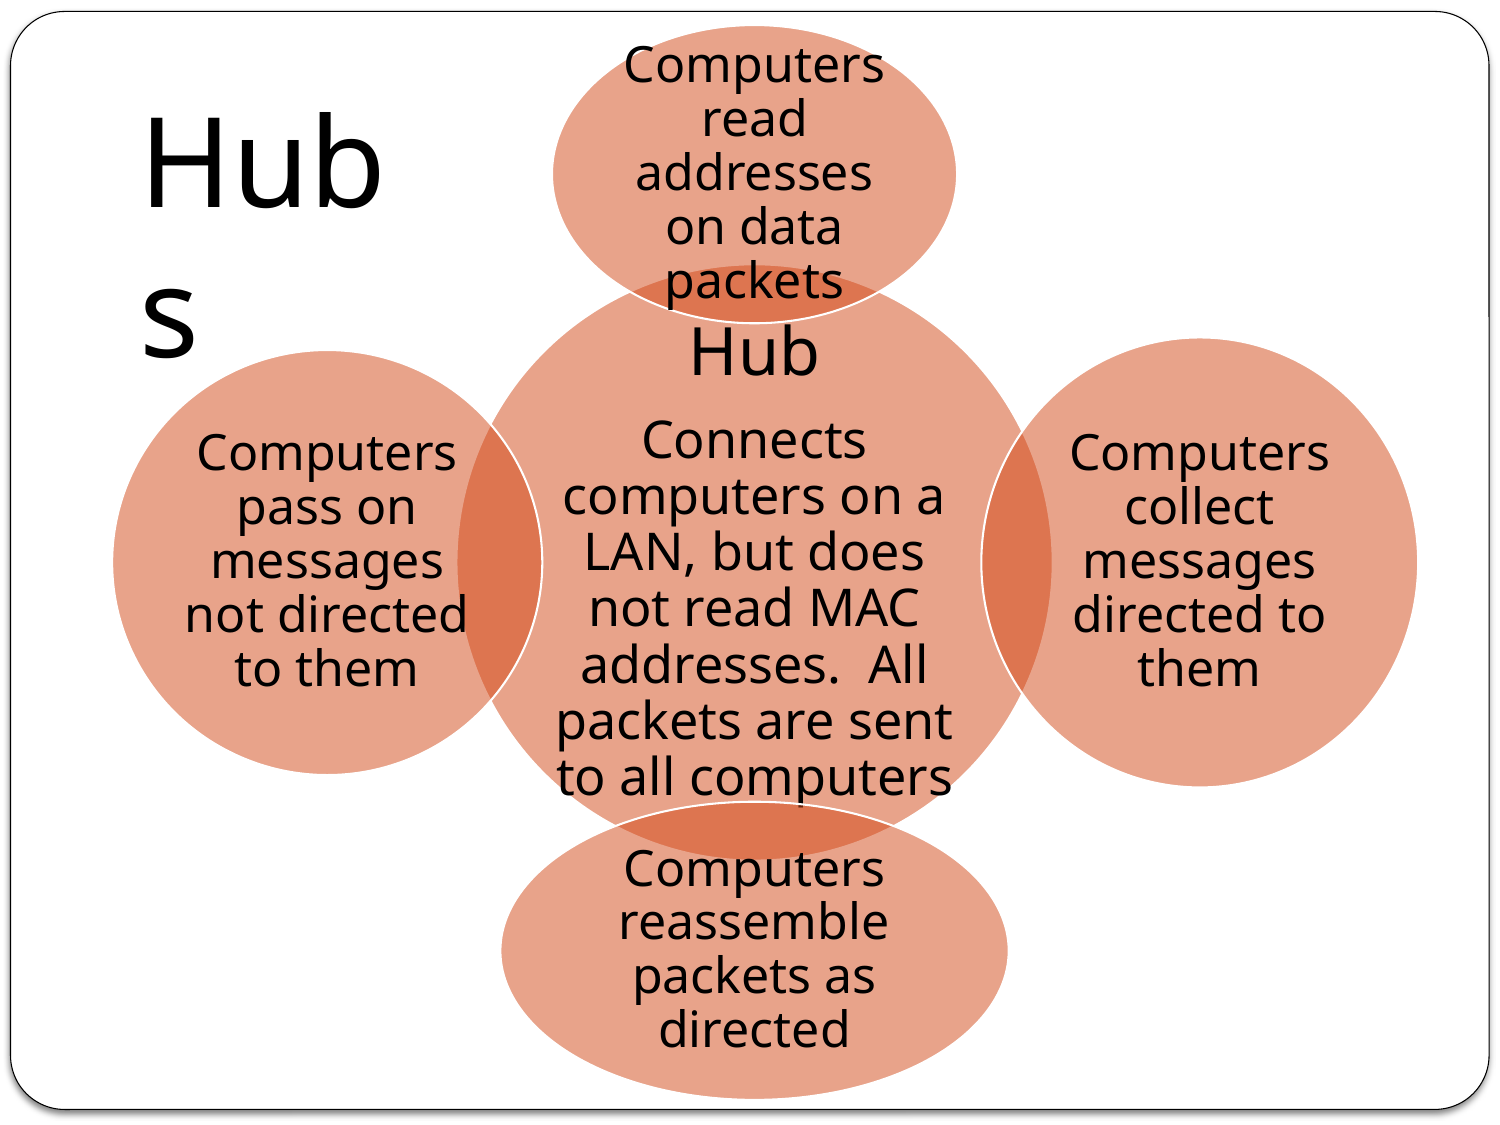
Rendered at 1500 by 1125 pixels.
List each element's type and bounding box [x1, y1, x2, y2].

list [37, 24, 1476, 1101]
